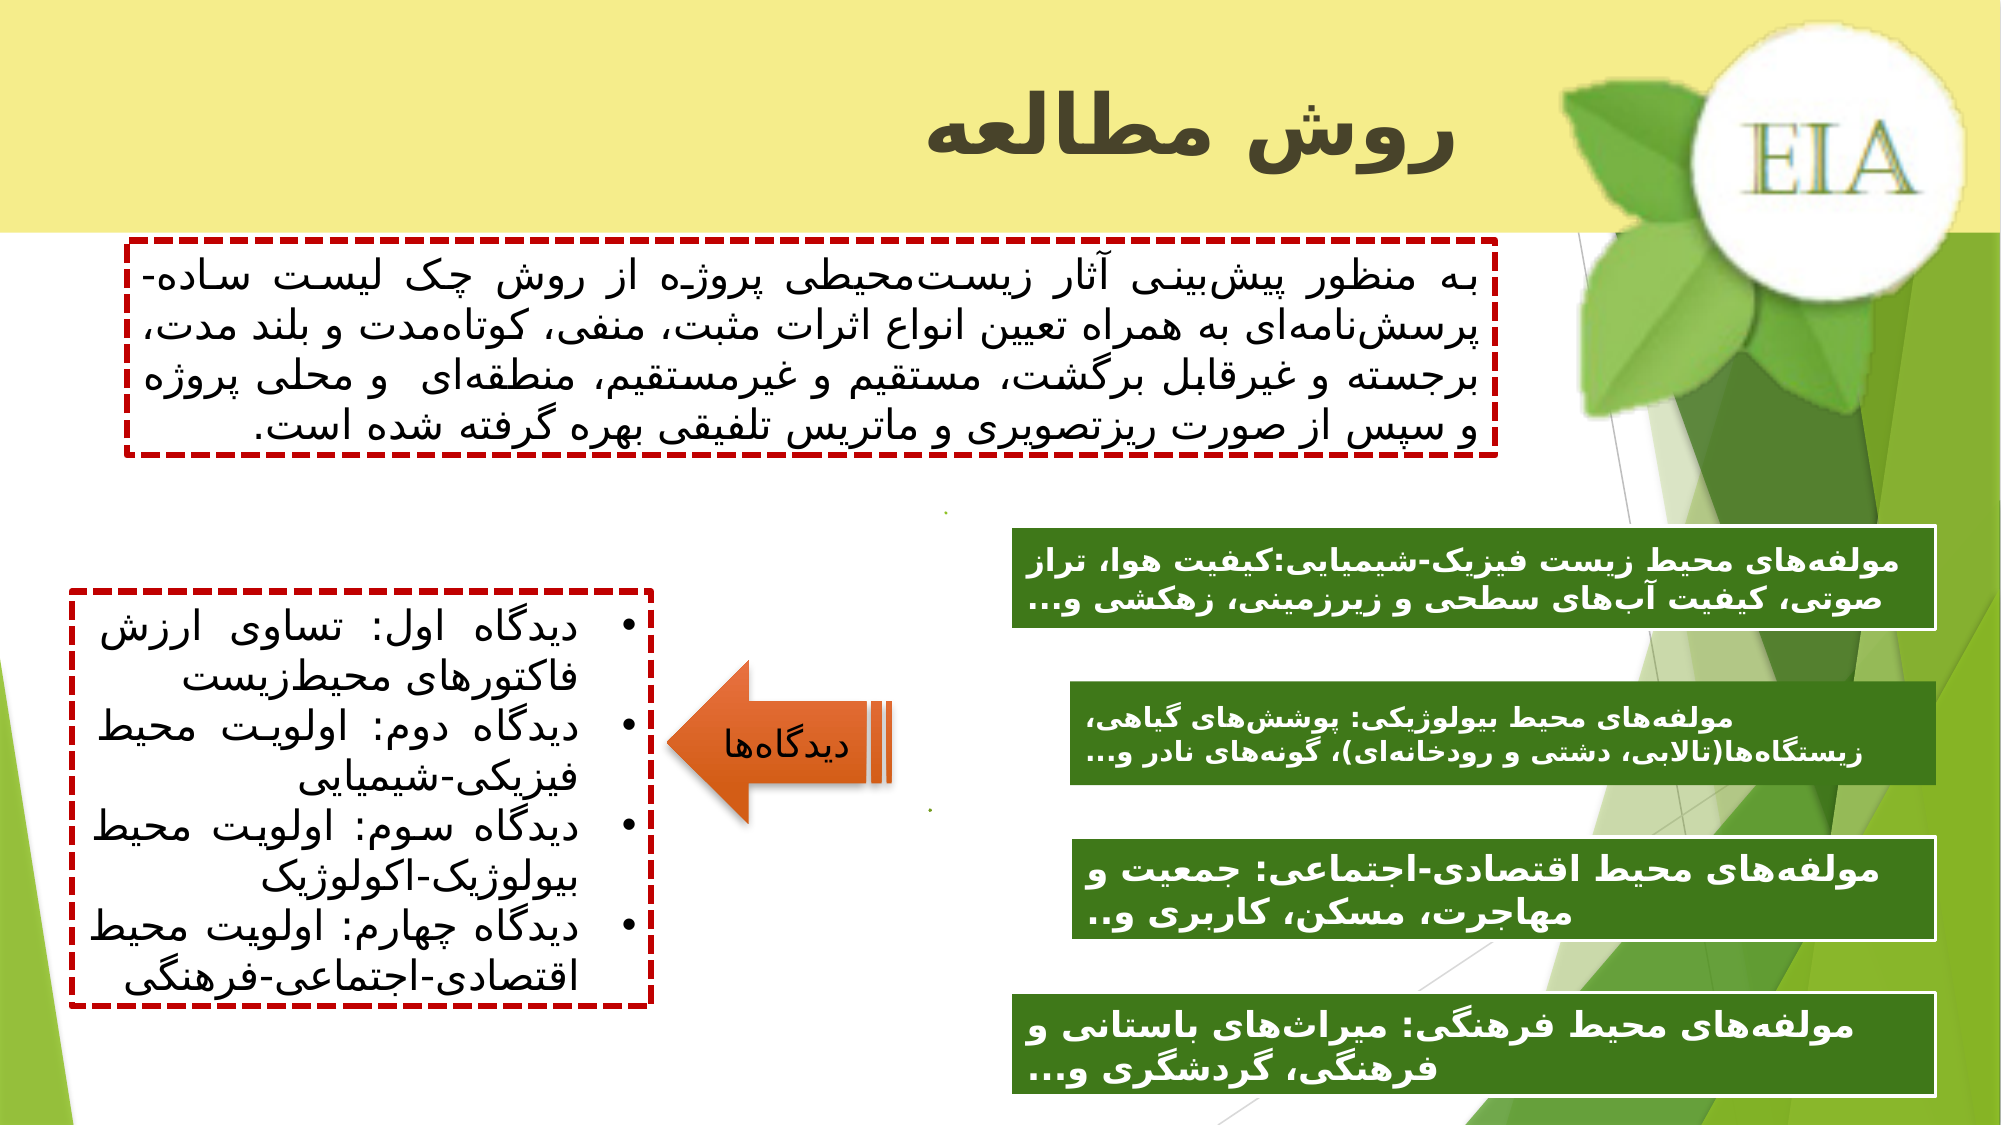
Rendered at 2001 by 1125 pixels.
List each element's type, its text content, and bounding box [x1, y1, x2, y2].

text_box روش مطالعه [720, 63, 1475, 179]
text_box دیدگاه اول: تساوی ارزش فاکتورهای محیط‌زیست دیدگاه دوم: اولویت محیط فیزیکی-شیمیایی دیدگاه سوم: اولویت محیط بیولوژیک-اکولوژیک دیدگاه چهارم: اولویت محیط اقتصادی-اجتماعی-فرهنگی [71, 591, 651, 1007]
text_box دیدگاه‌ها [871, 701, 882, 784]
text_box به منظور پیش‌بینی آثار زیست‌محیطی پروژه از روش چک لیست ساده-پرسش‌نامه‌ای به همراه تعیین انواع اثرات مثبت، منفی، کوتاه‌مدت و بلند مدت، برجسته و غیرقابل برگشت، مستقیم و غیرمستقیم، منطقه‌ای و محلی پروژه و سپس از صورت ریزتصویری و ماتریس تلفیقی بهره گرفته شده است. [126, 240, 1496, 456]
text_box دیدگاه‌ها [666, 660, 867, 825]
picture [1522, 15, 1982, 450]
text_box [924, 428, 1937, 1104]
text_box دیدگاه‌ها [886, 701, 892, 784]
